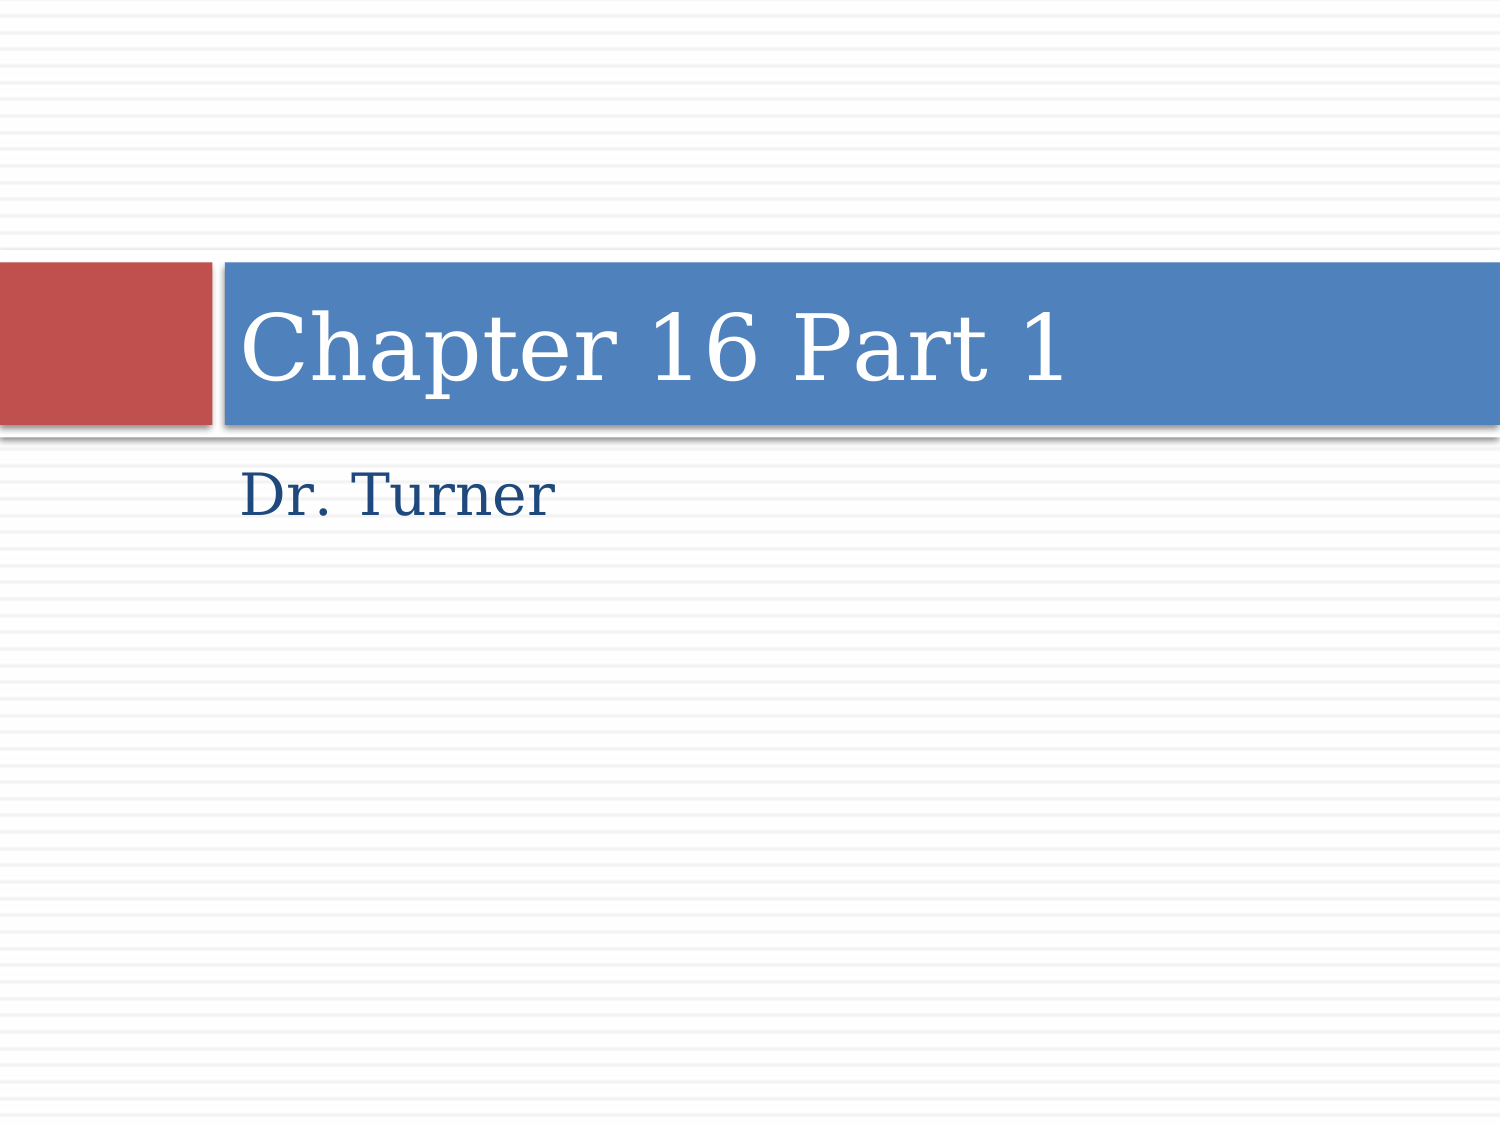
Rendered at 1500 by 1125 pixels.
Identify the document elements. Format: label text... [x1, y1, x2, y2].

title Chapter 16 Part 1 [225, 262, 1475, 425]
list Dr. Turner [225, 450, 1394, 725]
